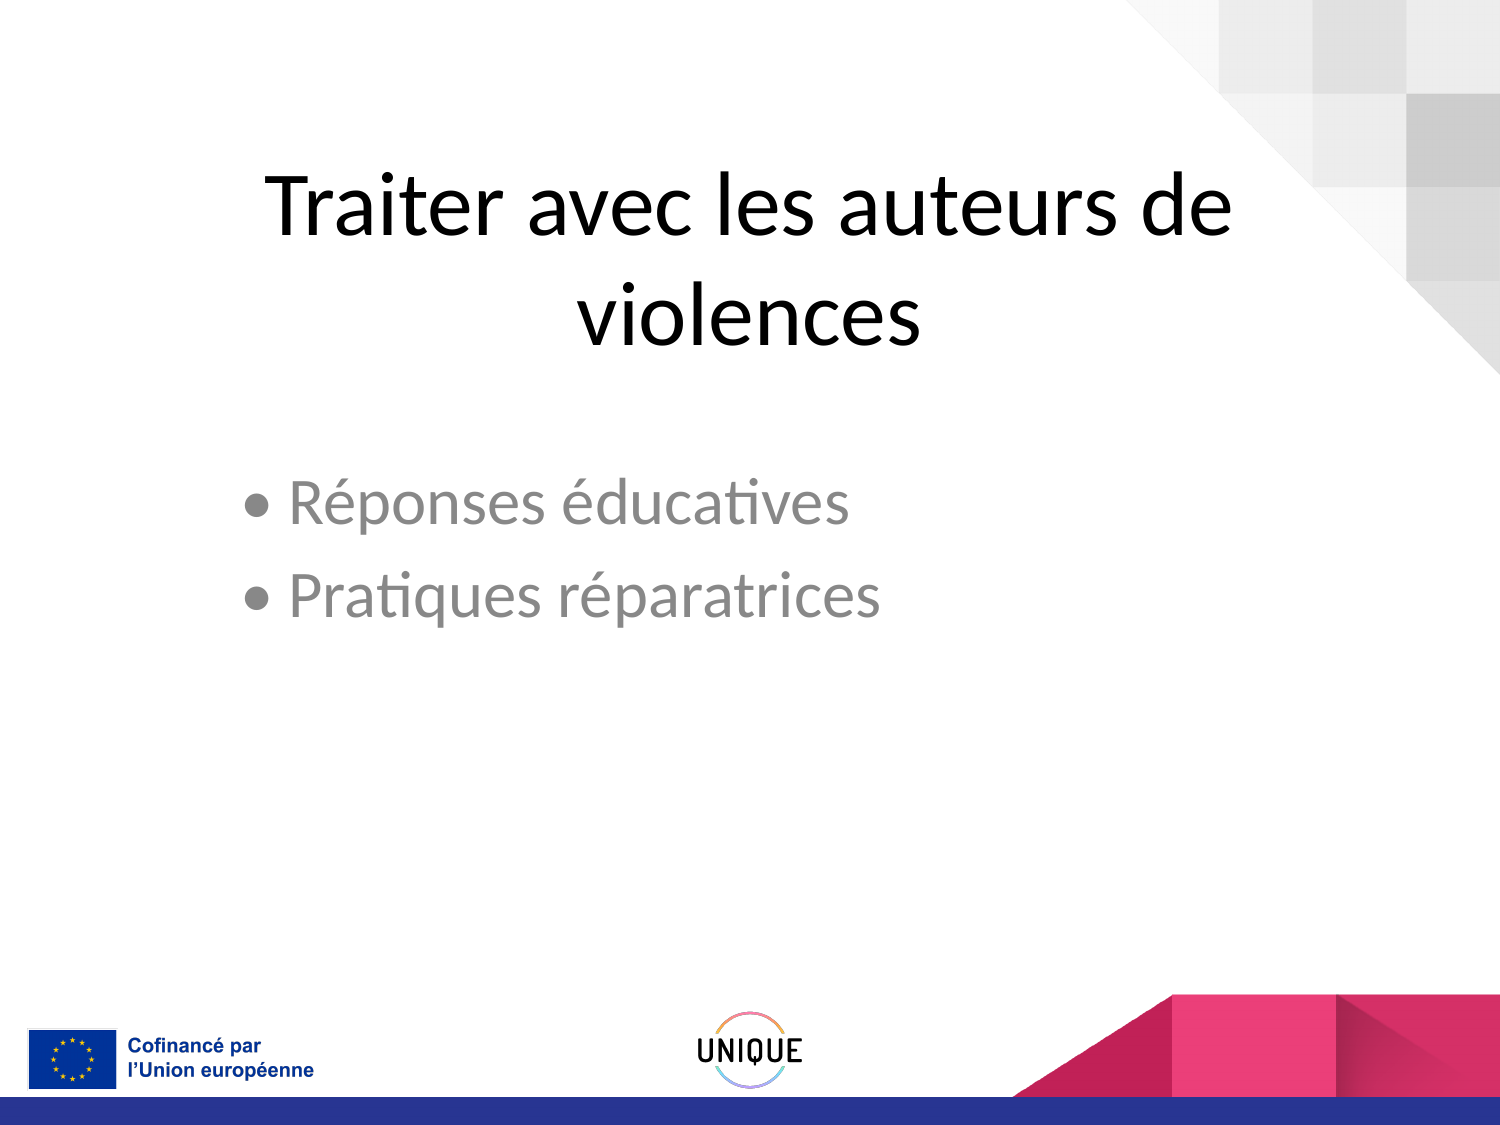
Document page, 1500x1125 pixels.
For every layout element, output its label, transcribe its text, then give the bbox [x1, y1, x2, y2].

title Traiter avec les auteurs de violences [112, 132, 1388, 375]
subtitle • Réponses éducatives • Pratiques réparatrices [225, 450, 1275, 738]
picture [0, 993, 1500, 1125]
picture [1125, 0, 1500, 375]
